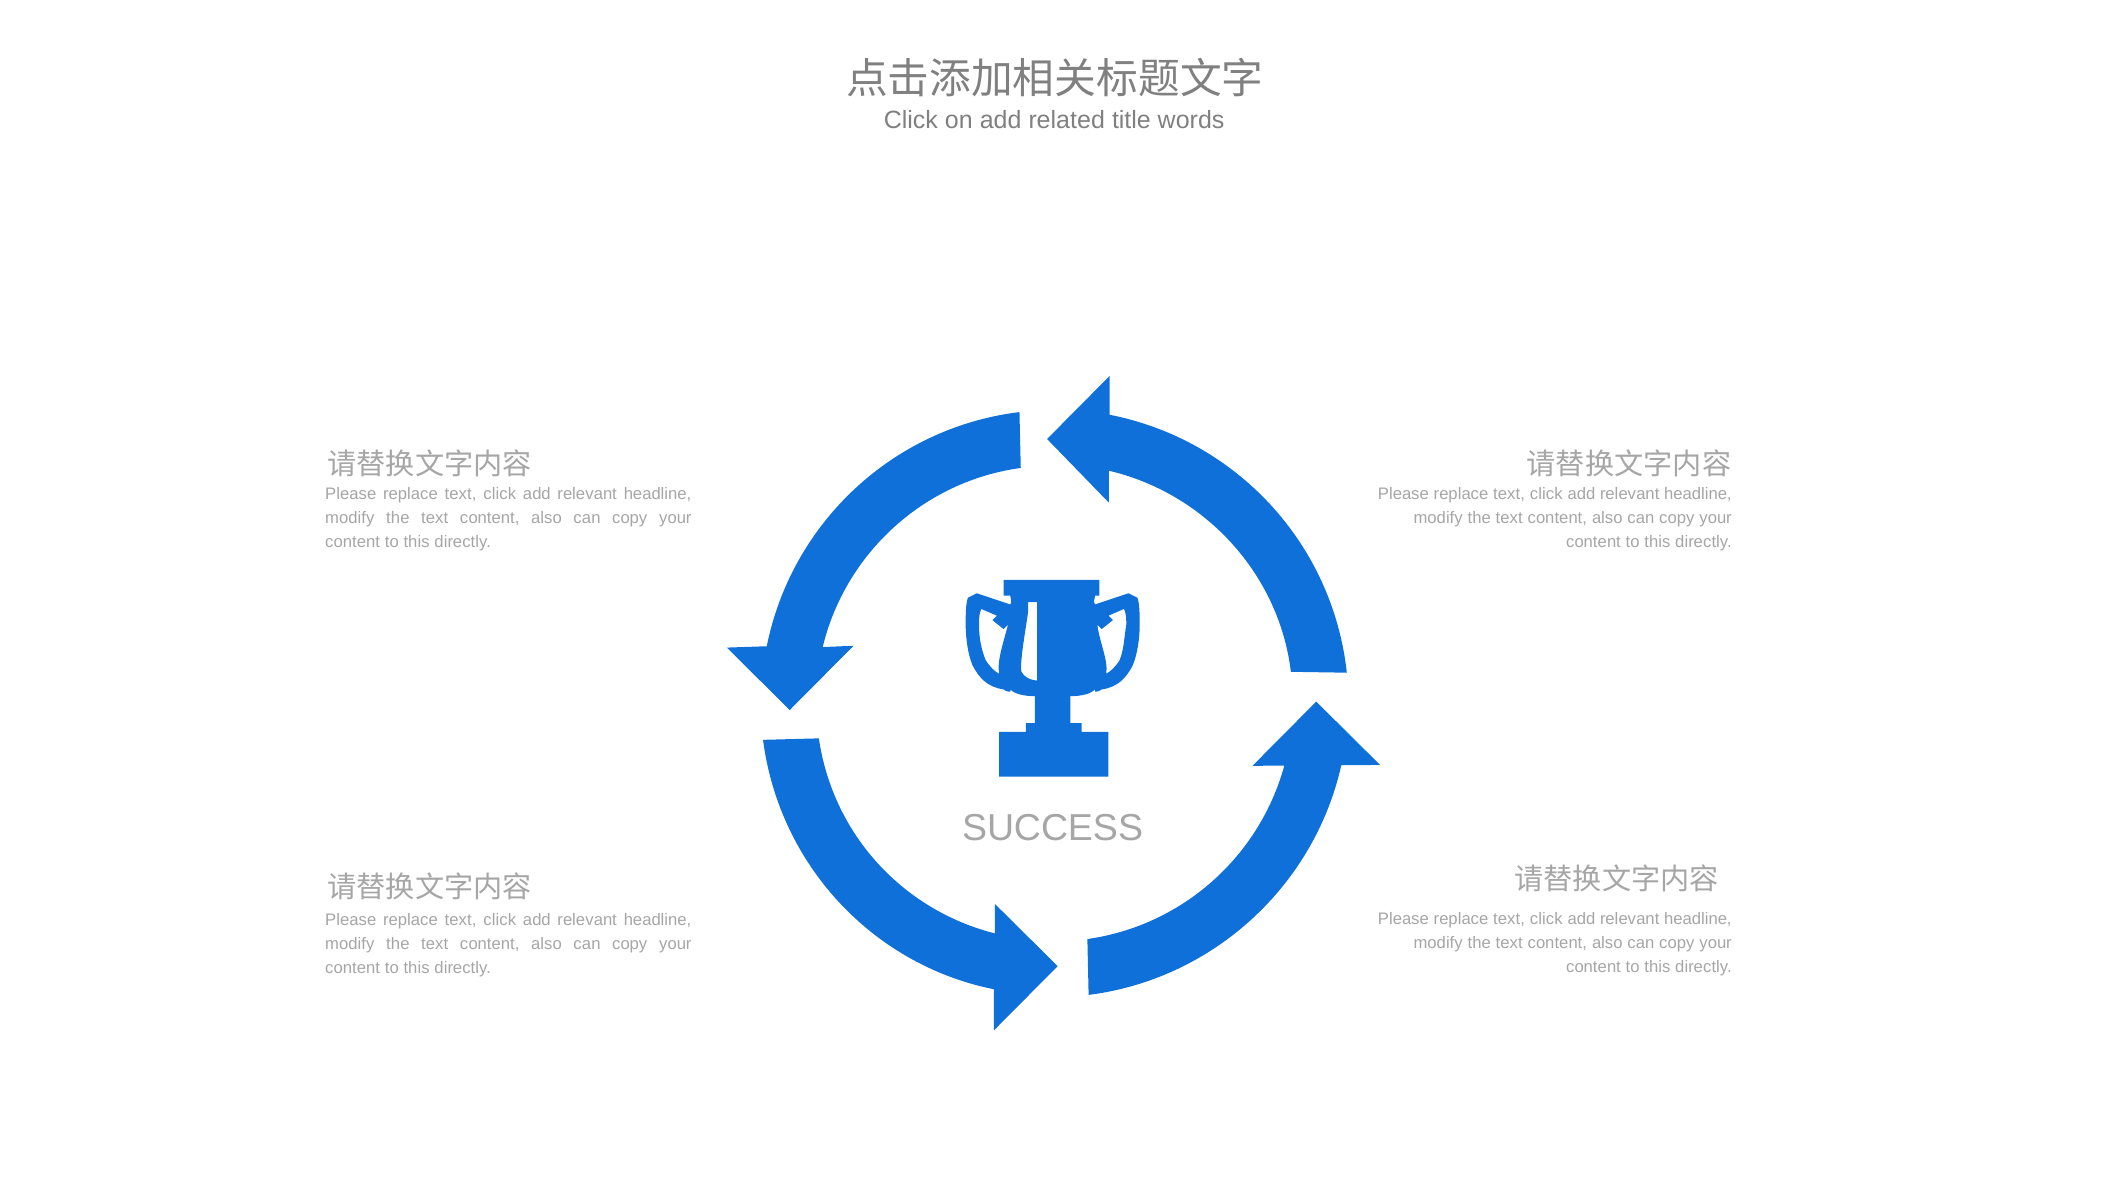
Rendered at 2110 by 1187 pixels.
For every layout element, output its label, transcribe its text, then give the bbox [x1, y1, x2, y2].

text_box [310, 431, 707, 558]
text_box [1361, 845, 1748, 983]
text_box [310, 854, 707, 984]
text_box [1361, 431, 1748, 558]
text_box 点击添加相关标题文字 [803, 44, 1307, 107]
text_box Click on add related title words [864, 95, 1246, 158]
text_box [741, 388, 1369, 1017]
